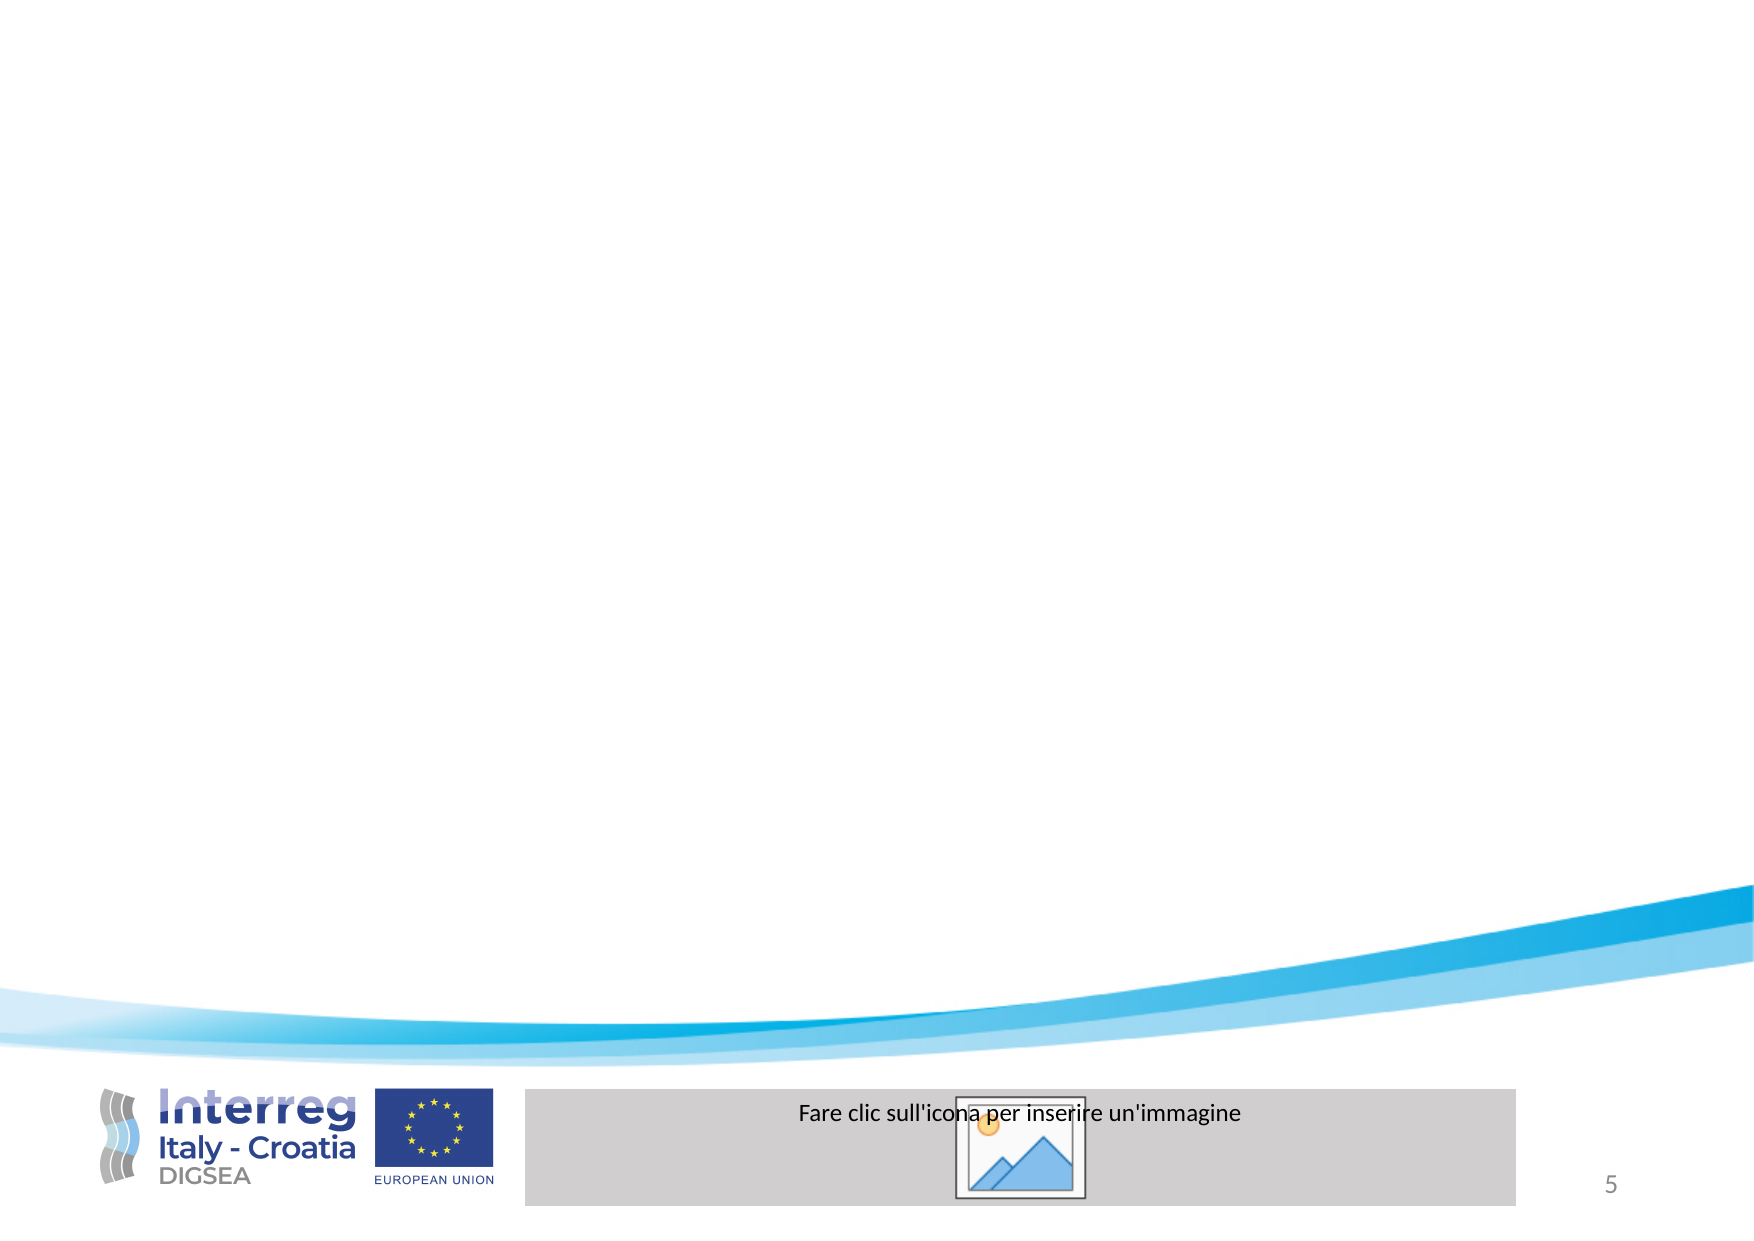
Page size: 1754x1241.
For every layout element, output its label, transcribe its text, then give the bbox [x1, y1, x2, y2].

slide_number 5 [1526, 1149, 1634, 1216]
picture [0, 884, 1754, 1218]
